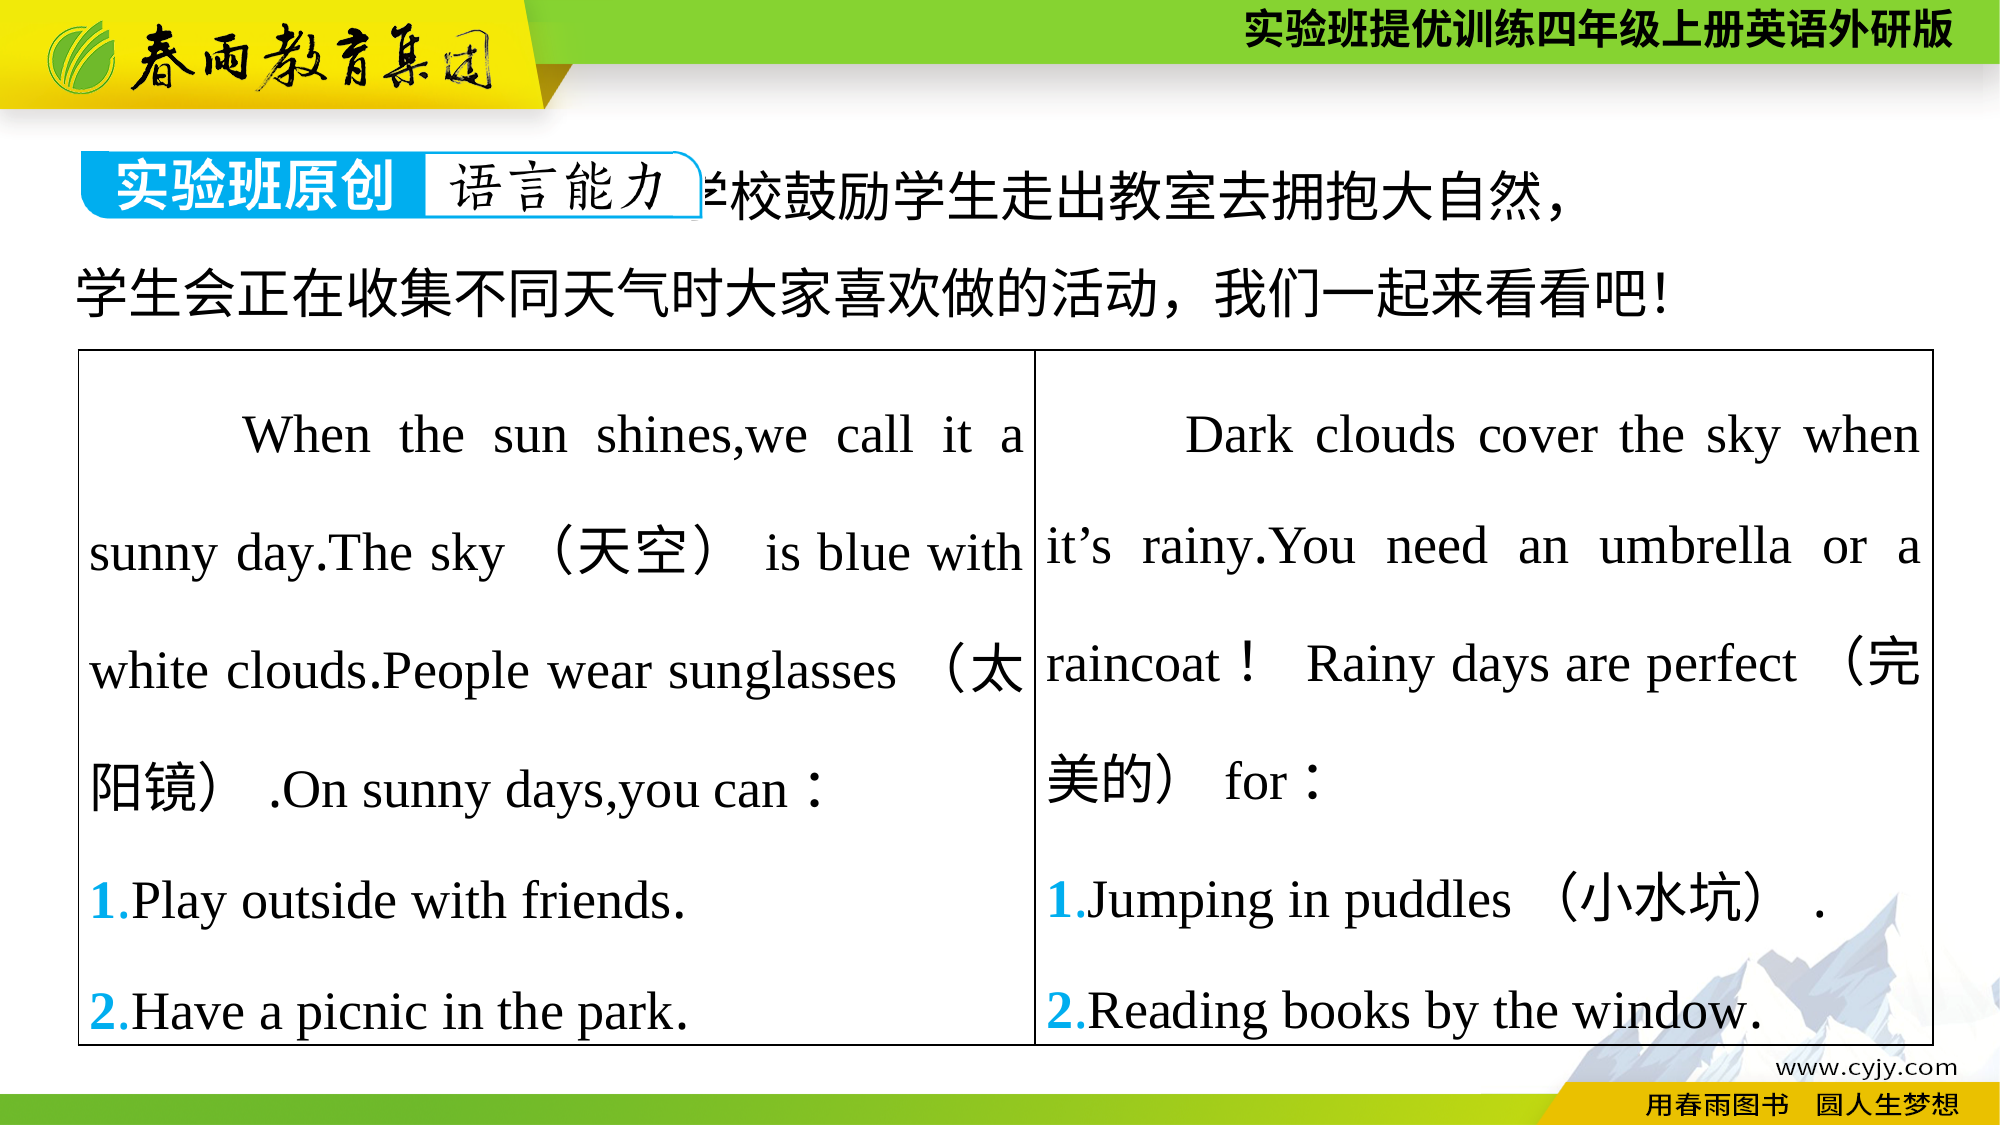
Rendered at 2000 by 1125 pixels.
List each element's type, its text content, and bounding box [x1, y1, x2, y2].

table_header Dark clouds cover the sky when it’s rainy.You need an umbrella or a raincoat！Rainy days are perfect（完美的）for： 1.Jumping in puddles（小水坑）. 2.Reading books by the window. [1036, 351, 1932, 1044]
table_header When the sun shines,we call it a sunny day.The sky（天空）is blue with white clouds.People wear sunglasses（太阳镜）.On sunny days,you can： 1.Play outside with friends. 2.Have a picnic in the park. [79, 351, 1034, 1044]
picture [0, 0, 2000, 1125]
list 学校鼓励学生走出教室去拥抱大自然， 学生会正在收集不同天气时大家喜欢做的活动，我们一起来看看吧！ [59, 122, 1944, 335]
